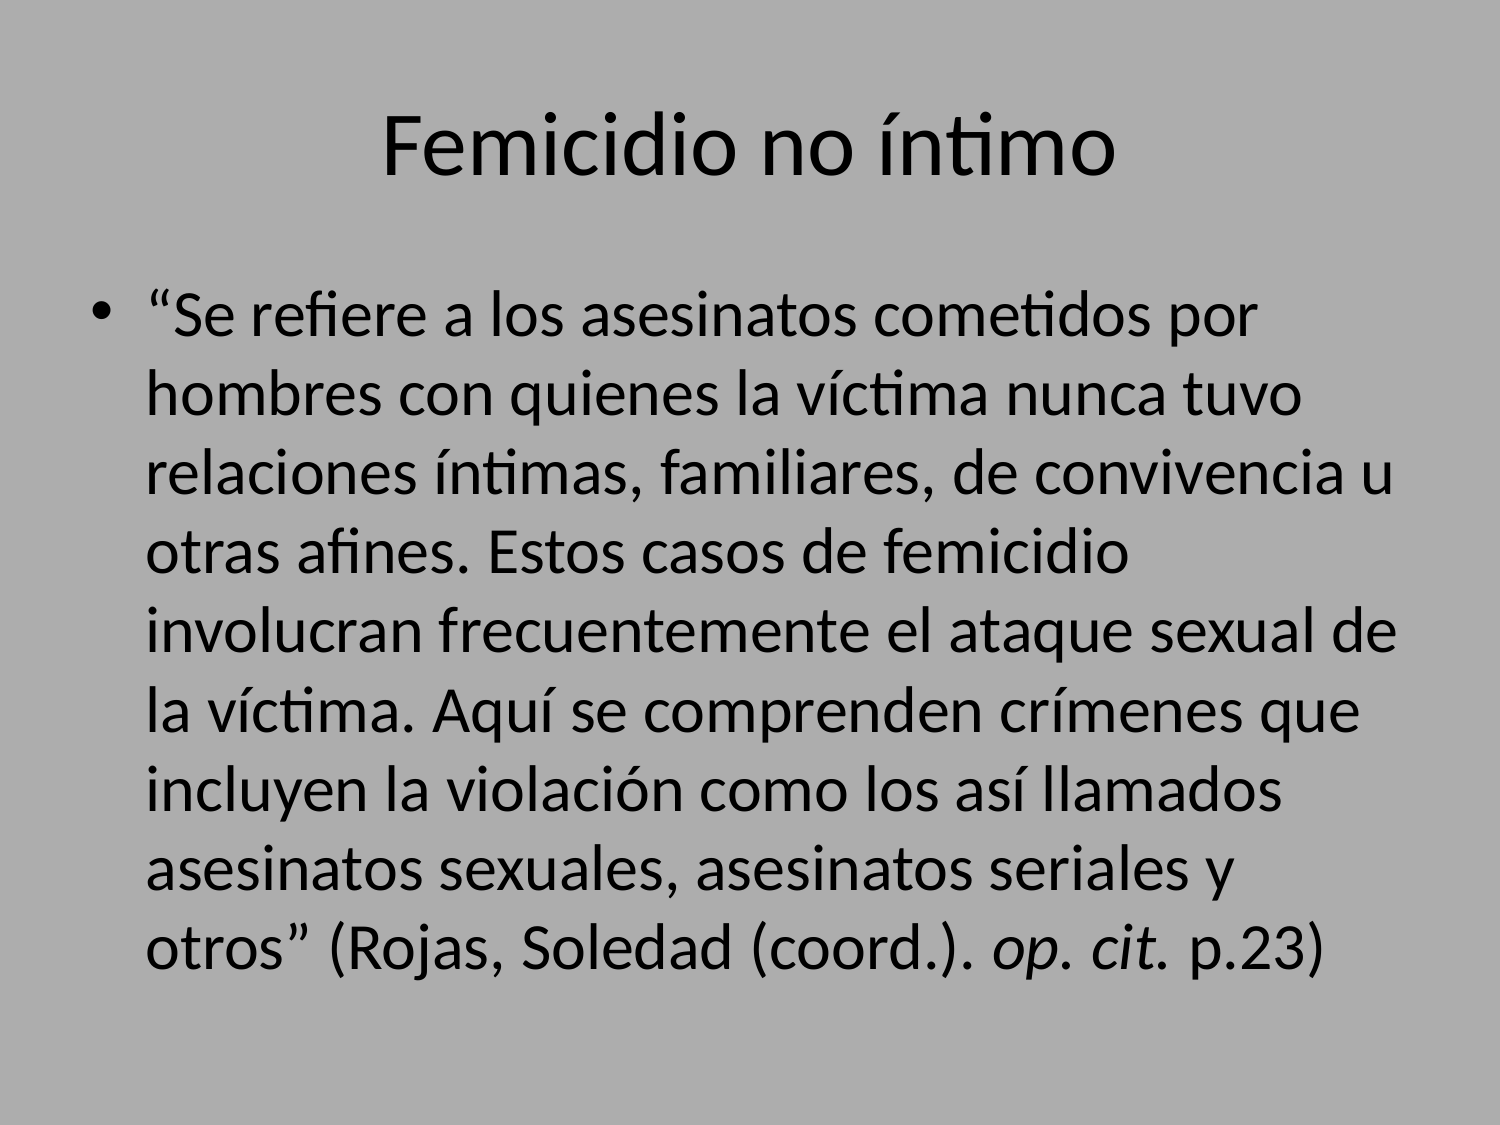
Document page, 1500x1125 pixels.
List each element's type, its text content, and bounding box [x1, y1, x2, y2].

title Femicidio no íntimo [75, 45, 1425, 233]
list “Se refiere a los asesinatos cometidos por hombres con quienes la víctima nunca tuvo relaciones íntimas, familiares, de convivencia u otras afines. Estos casos de femicidio involucran frecuentemente el ataque sexual de la víctima. Aquí se comprenden crímenes que incluyen la violación como los así llamados asesinatos sexuales, asesinatos seriales y otros” (Rojas, Soledad (coord.). op. cit. p.23) [75, 262, 1425, 1005]
